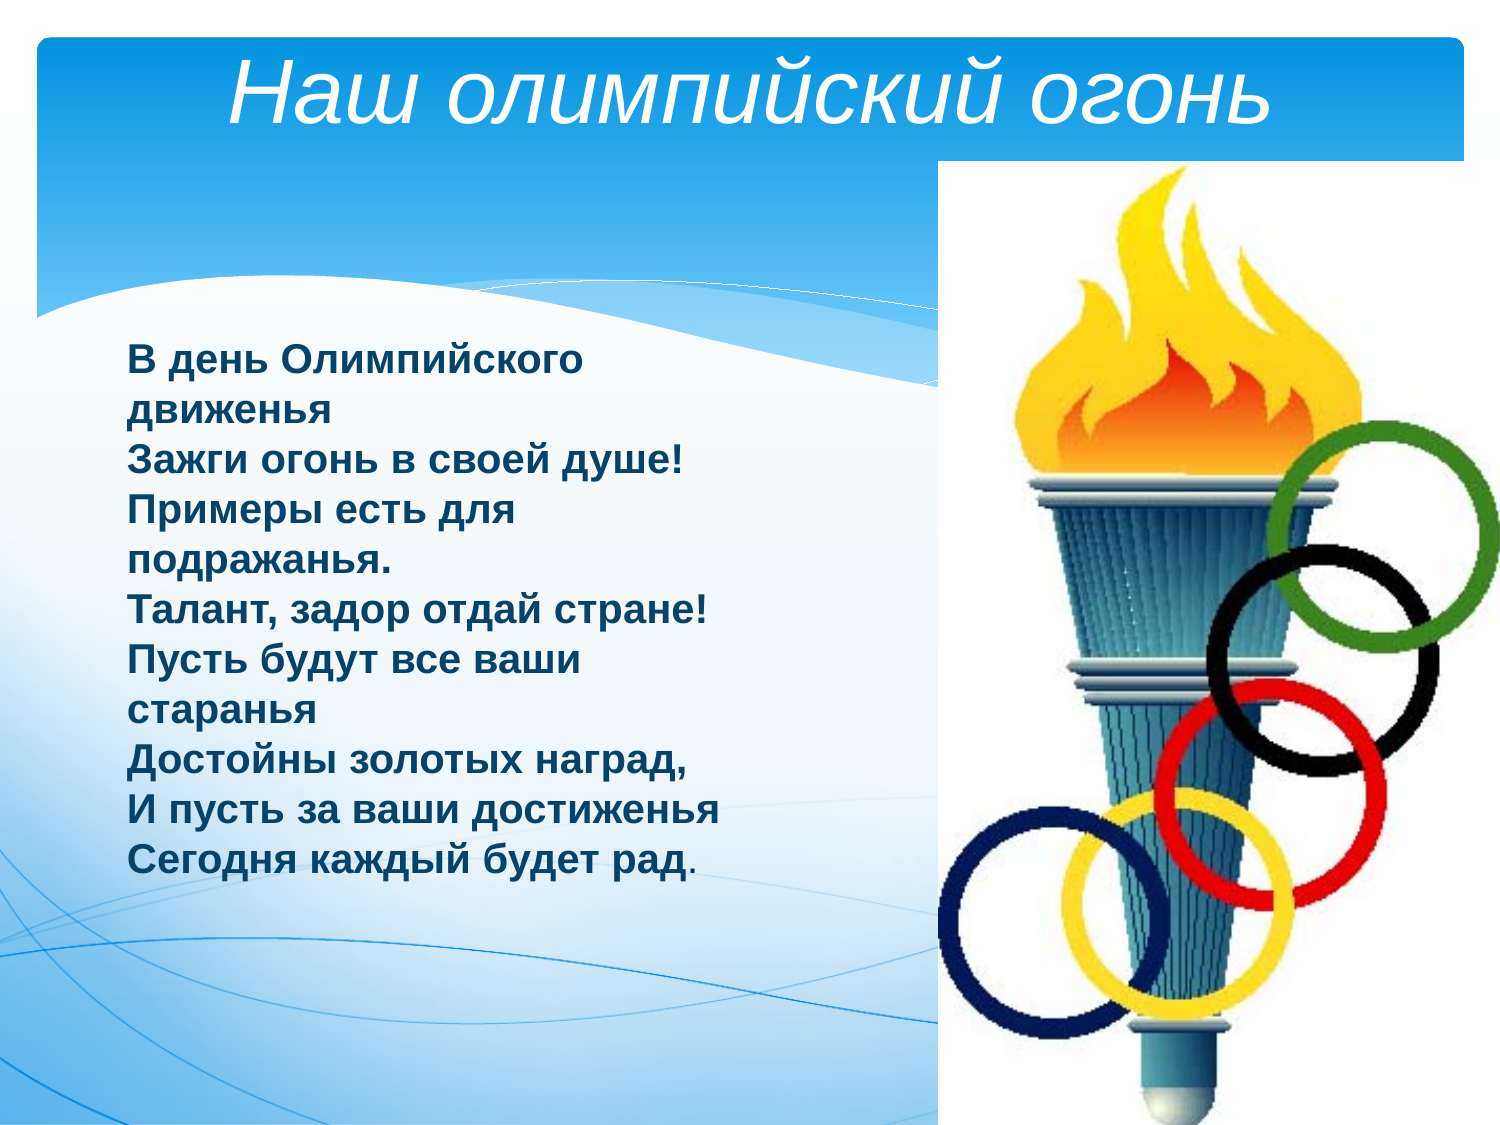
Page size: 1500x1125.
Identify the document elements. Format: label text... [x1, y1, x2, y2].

picture [938, 161, 1500, 1125]
title Наш олимпийский огонь [76, 0, 1427, 190]
text_box В день Олимпийского движенья Зажги огонь в своей душе! Примеры есть для подражанья. Талант, задор отдай стране! Пусть будут все ваши старанья Достойны золотых наград, И пусть за ваши достиженья Сегодня каждый будет рад. [112, 324, 750, 890]
